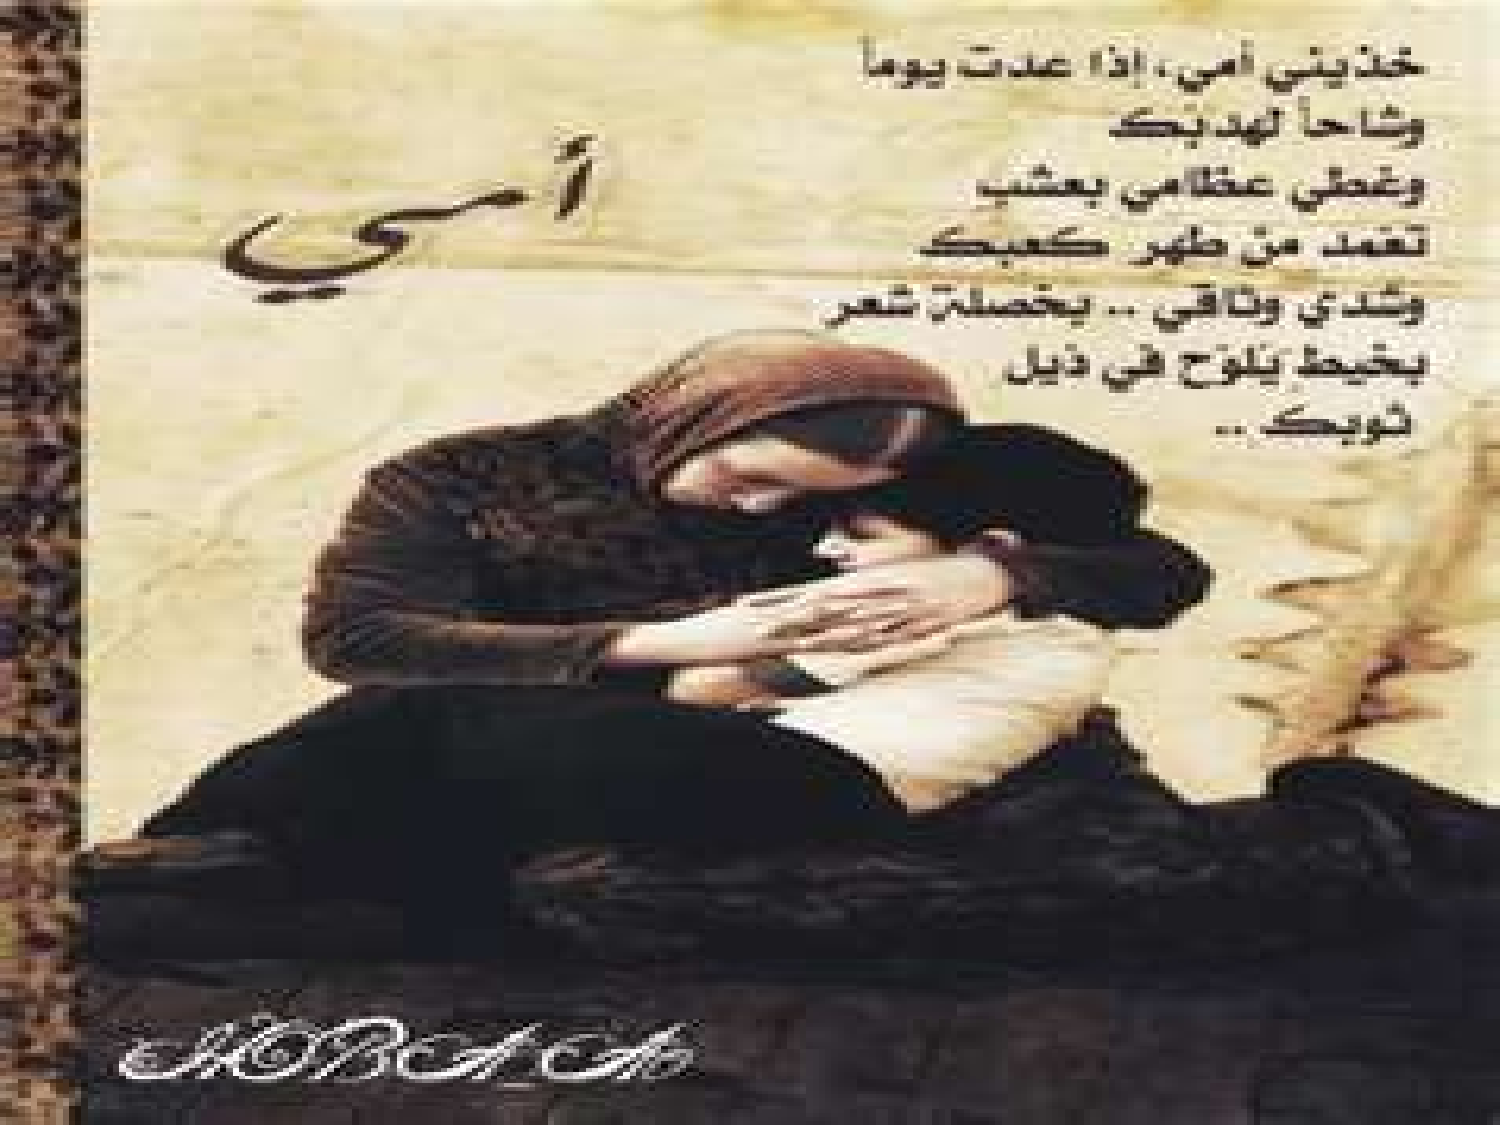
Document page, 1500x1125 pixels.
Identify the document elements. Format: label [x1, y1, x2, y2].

list [0, 0, 1500, 1125]
